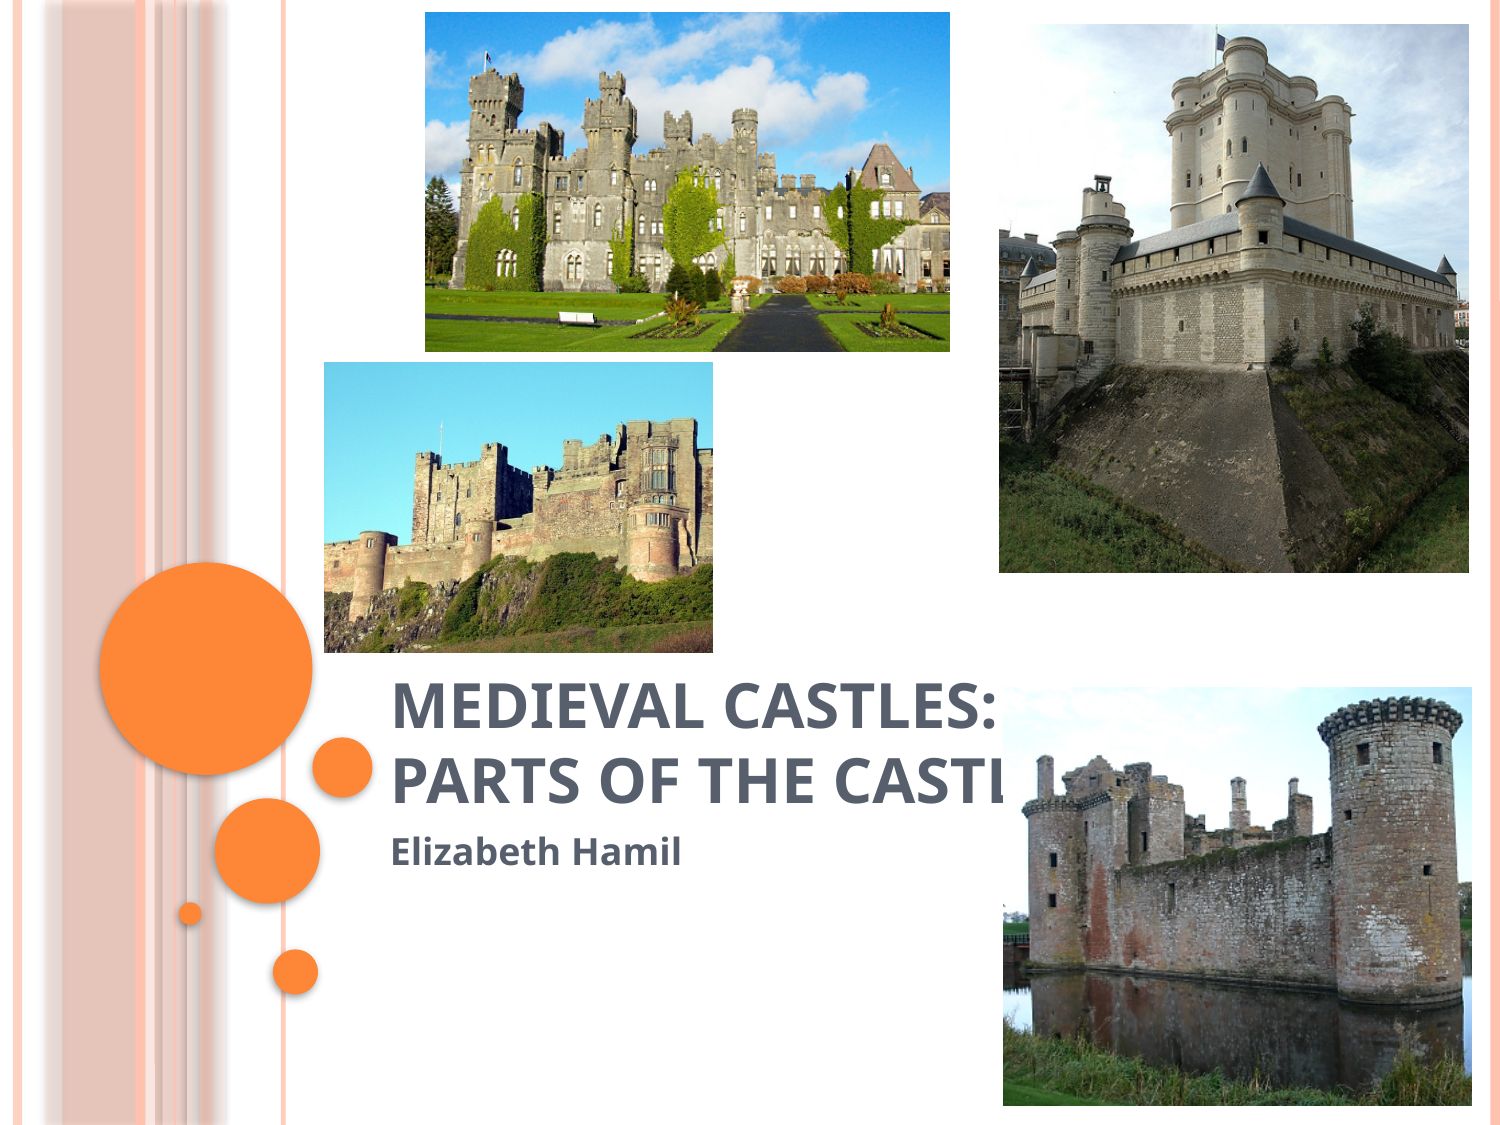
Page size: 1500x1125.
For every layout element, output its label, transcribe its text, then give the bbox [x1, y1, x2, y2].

subtitle Elizabeth Hamil [375, 820, 996, 1046]
picture [424, 11, 951, 353]
picture [1002, 686, 1473, 1106]
picture [324, 361, 713, 654]
title Medieval Castles: Parts of the Castle [375, 512, 1388, 820]
picture [999, 24, 1469, 573]
